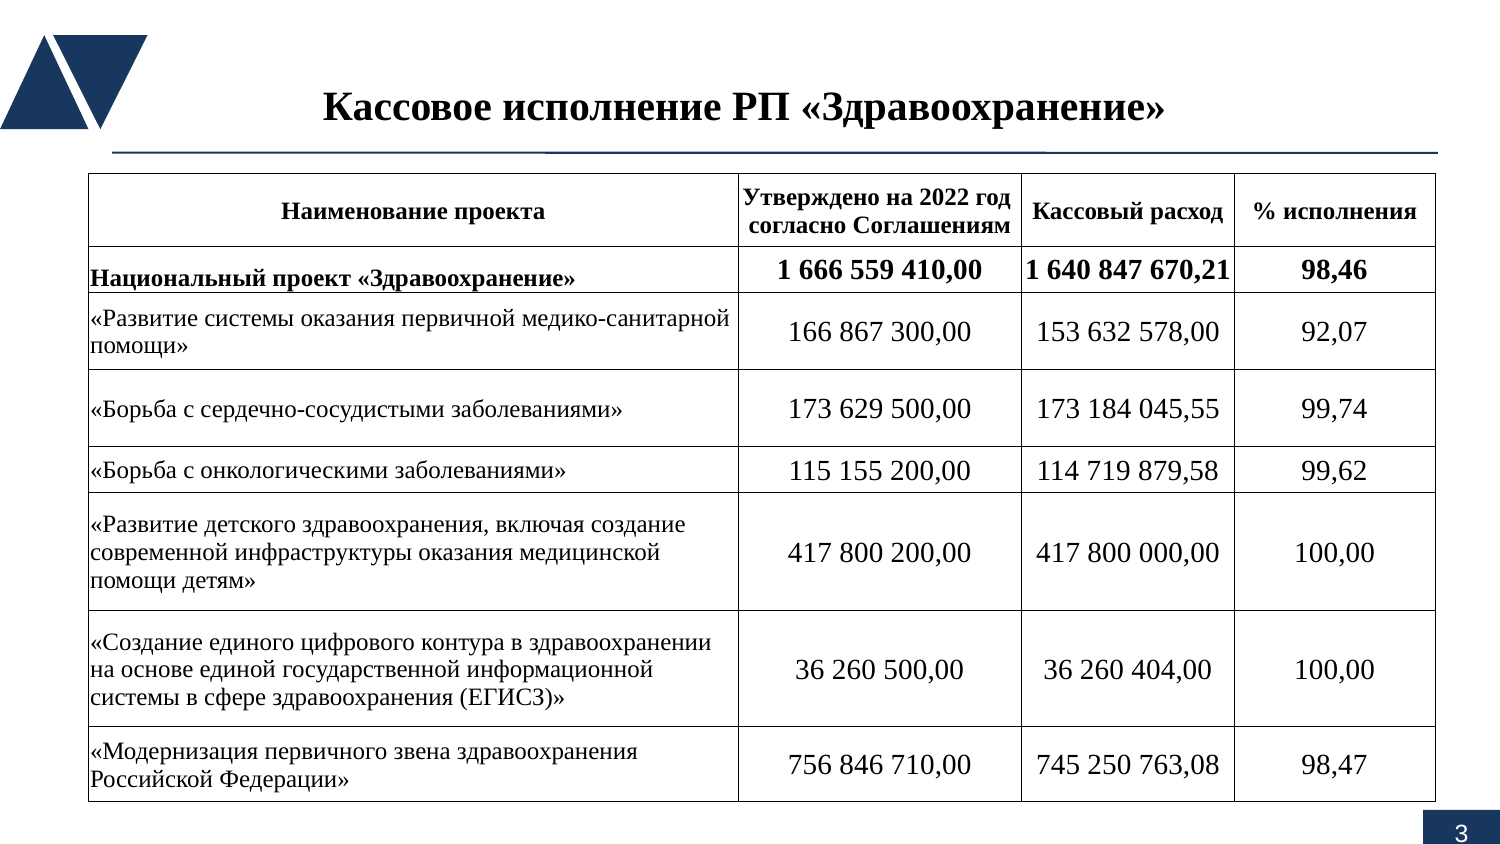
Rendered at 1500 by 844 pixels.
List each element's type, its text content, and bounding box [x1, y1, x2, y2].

table_cell «Развитие детского здравоохранения, включая создание современной инфраструктуры оказания медицинской помощи детям» [89, 493, 738, 610]
table_cell «Борьба с онкологическими заболеваниями» [89, 447, 738, 492]
table_cell «Модернизация первичного звена здравоохранения Российской Федерации» [89, 727, 738, 801]
table_cell 36 260 404,00 [1022, 611, 1234, 726]
table_header Наименование проекта [89, 174, 738, 246]
table_cell «Борьба с сердечно-сосудистыми заболеваниями» [89, 370, 738, 446]
table_cell 173 629 500,00 [739, 370, 1021, 446]
table_cell 1 666 559 410,00 [739, 247, 1021, 292]
table_cell 173 184 045,55 [1022, 370, 1234, 446]
table_cell Национальный проект «Здравоохранение» [89, 247, 738, 292]
table_header % исполнения [1235, 174, 1435, 246]
table_cell 115 155 200,00 [739, 447, 1021, 492]
table_cell 756 846 710,00 [739, 727, 1021, 801]
table_cell 114 719 879,58 [1022, 447, 1234, 492]
table_cell 417 800 000,00 [1022, 493, 1234, 610]
table_cell 1 640 847 670,21 [1022, 247, 1234, 292]
table_header Утверждено на 2022 год согласно Соглашениям [739, 174, 1021, 246]
table_cell «Развитие системы оказания первичной медико-санитарной помощи» [89, 293, 738, 369]
table_cell 745 250 763,08 [1022, 727, 1234, 801]
table_cell 100,00 [1235, 611, 1435, 726]
table_cell 36 260 500,00 [739, 611, 1021, 726]
table_cell 99,62 [1235, 447, 1435, 492]
table_cell 98,46 [1235, 247, 1435, 292]
table_cell 100,00 [1235, 493, 1435, 610]
table_cell 98,47 [1235, 727, 1435, 801]
table_cell 153 632 578,00 [1022, 293, 1234, 369]
table_cell «Создание единого цифрового контура в здравоохранении на основе единой государственной информационной системы в сфере здравоохранения (ЕГИСЗ)» [89, 611, 738, 726]
text_box 3 [1423, 809, 1500, 844]
table_cell 99,74 [1235, 370, 1435, 446]
text_box [51, 32, 150, 132]
text_box [0, 33, 91, 132]
title Кассовое исполнение РП «Здравоохранение» [74, 33, 1426, 175]
table_cell 92,07 [1235, 293, 1435, 369]
table_cell 417 800 200,00 [739, 493, 1021, 610]
table_header Кассовый расход [1022, 174, 1234, 246]
table_cell 166 867 300,00 [739, 293, 1021, 369]
